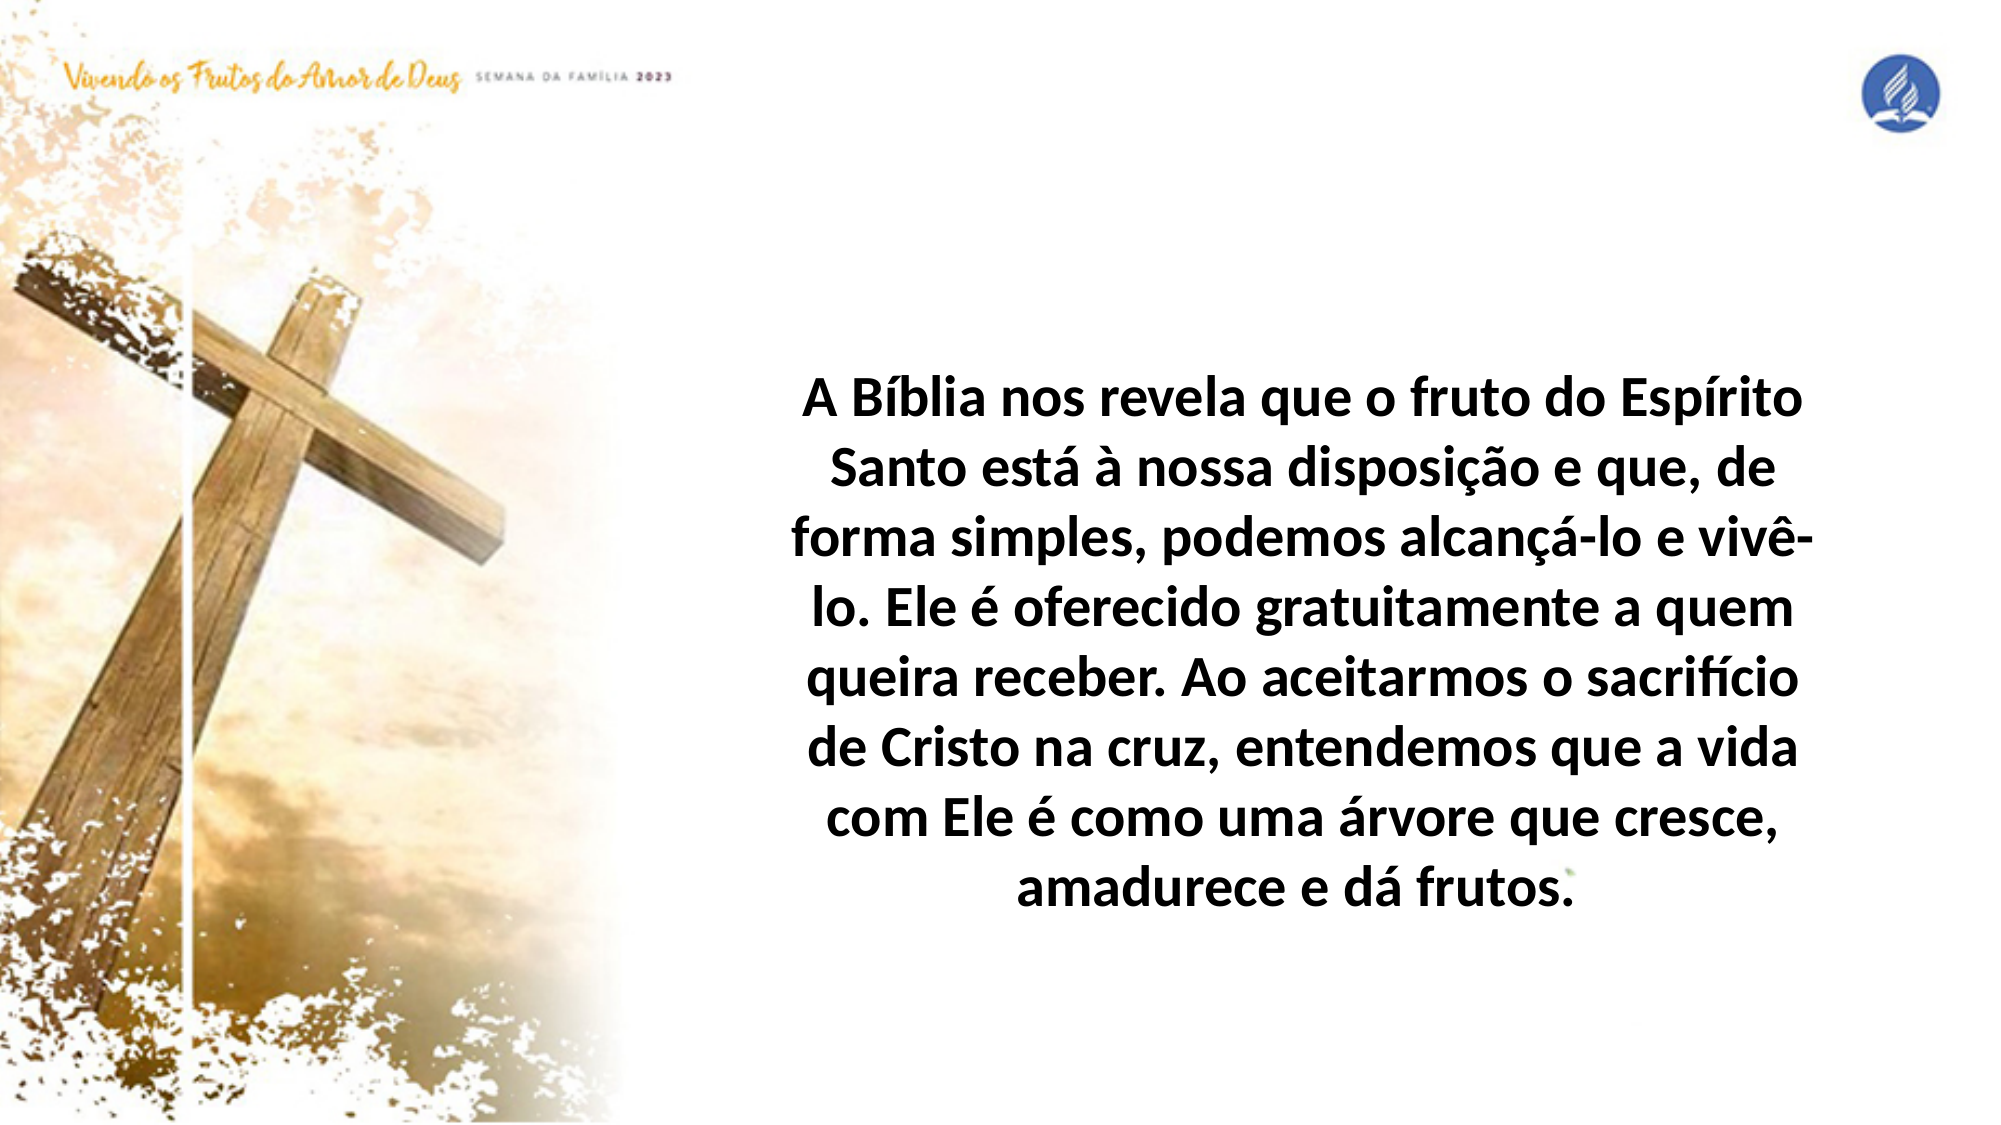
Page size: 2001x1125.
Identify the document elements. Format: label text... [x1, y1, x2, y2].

text_box A Bíblia nos revela que o fruto do Espírito Santo está à nossa disposição e que, de forma simples, podemos alcançá-lo e vivê-lo. Ele é oferecido gratuitamente a quem queira receber. Ao aceitarmos o sacrifício de Cristo na cruz, entendemos que a vida com Ele é como uma árvore que cresce, amadurece e dá frutos. [756, 350, 1850, 926]
picture [0, 0, 2001, 1125]
